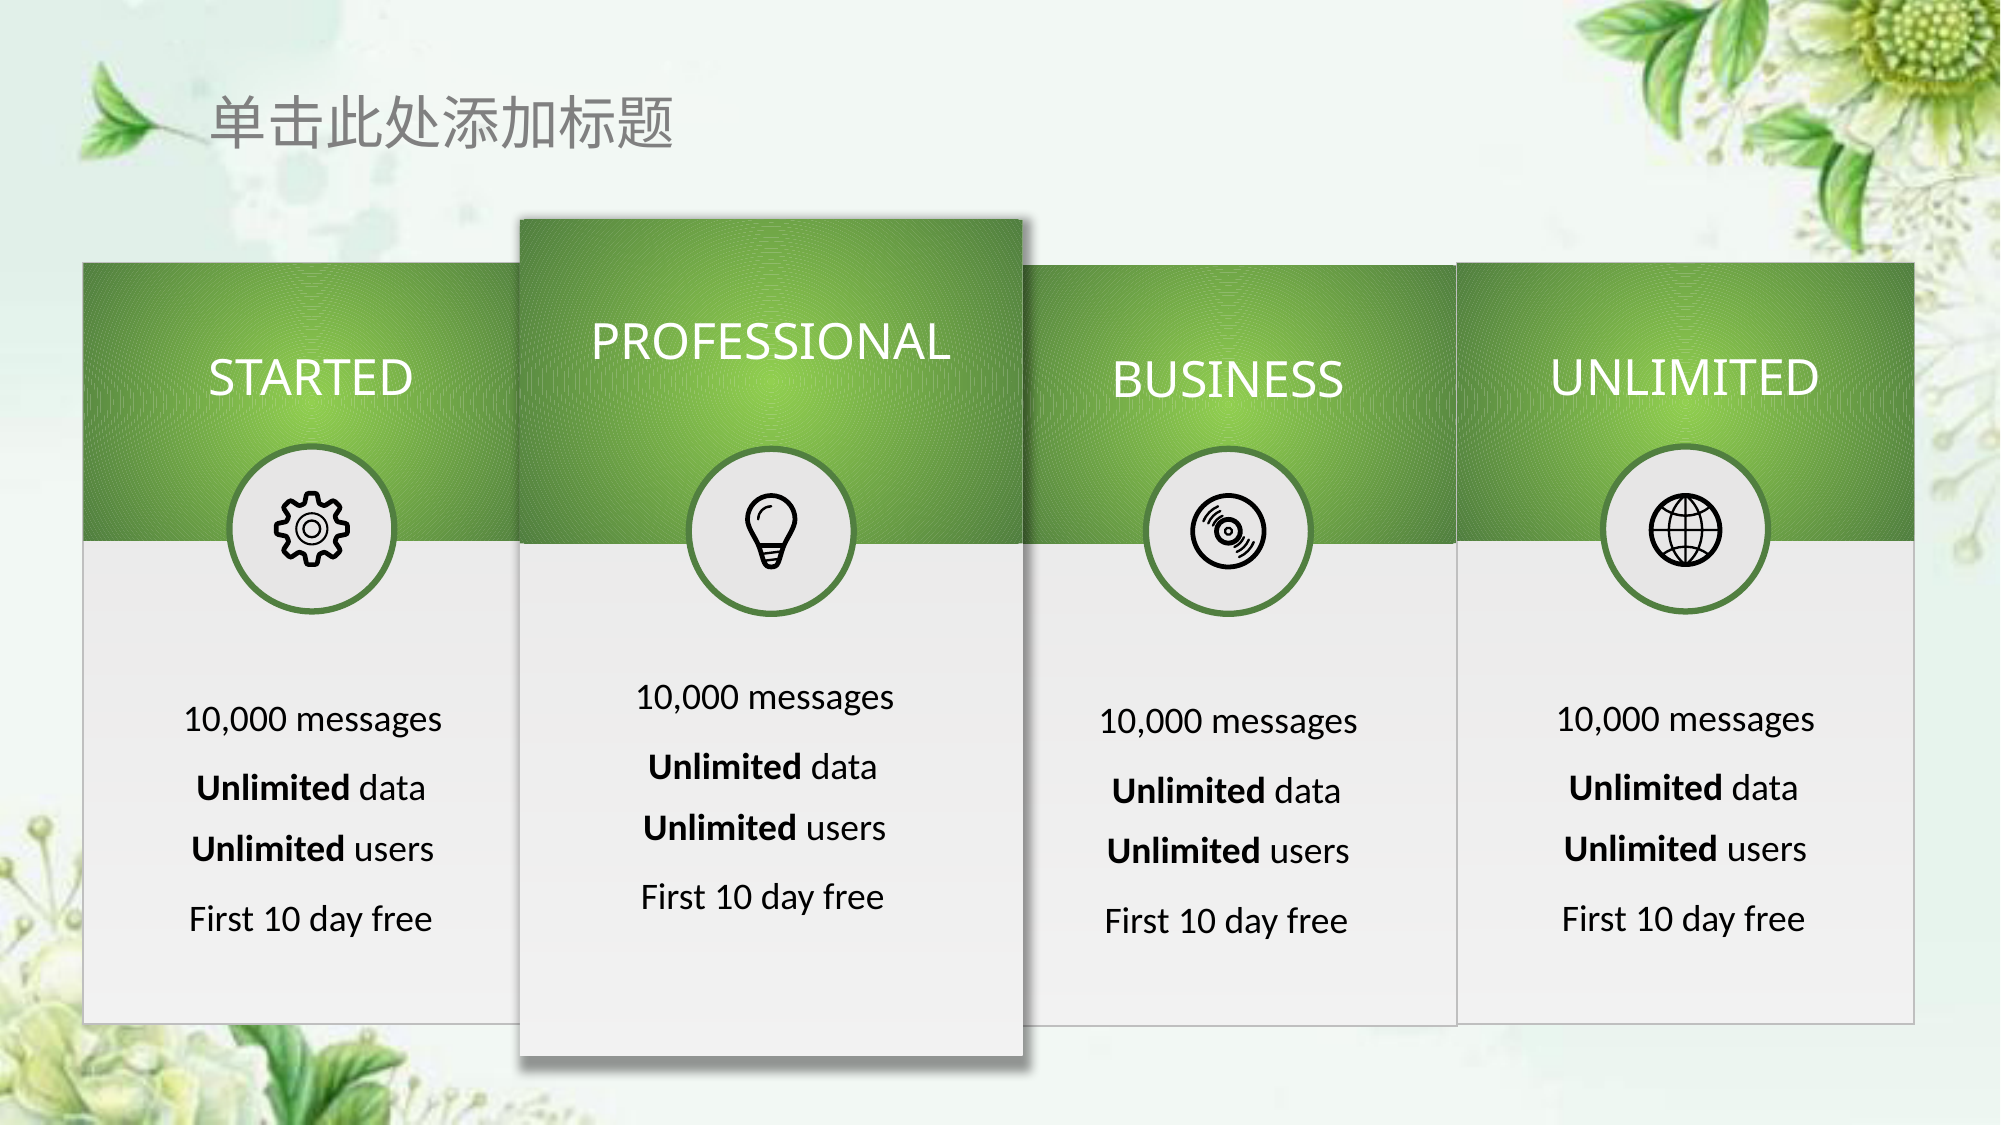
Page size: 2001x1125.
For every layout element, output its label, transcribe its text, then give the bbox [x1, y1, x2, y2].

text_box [519, 219, 1023, 1056]
picture [0, 0, 2001, 1125]
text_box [83, 263, 519, 1024]
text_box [1023, 265, 1458, 1027]
text_box 单击此处添加标题 [194, 79, 690, 164]
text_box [1457, 263, 1915, 1024]
